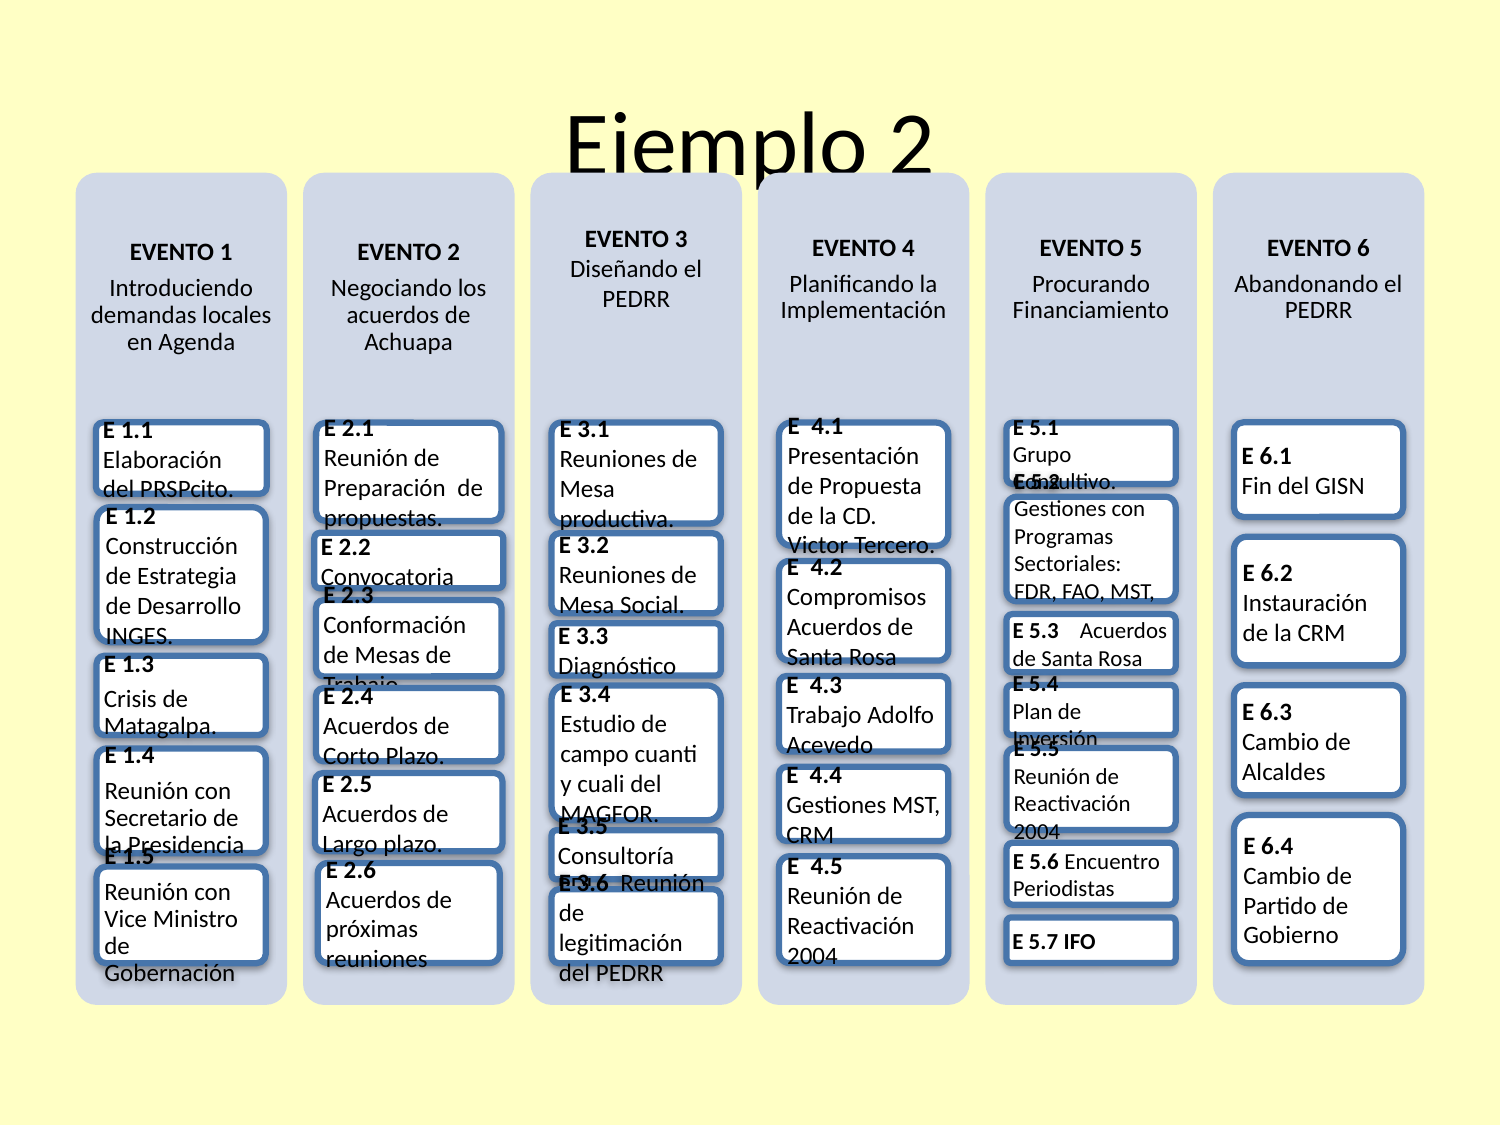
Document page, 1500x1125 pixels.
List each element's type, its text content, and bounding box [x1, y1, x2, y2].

title Ejemplo 2 [75, 45, 1425, 172]
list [74, 172, 1426, 1006]
